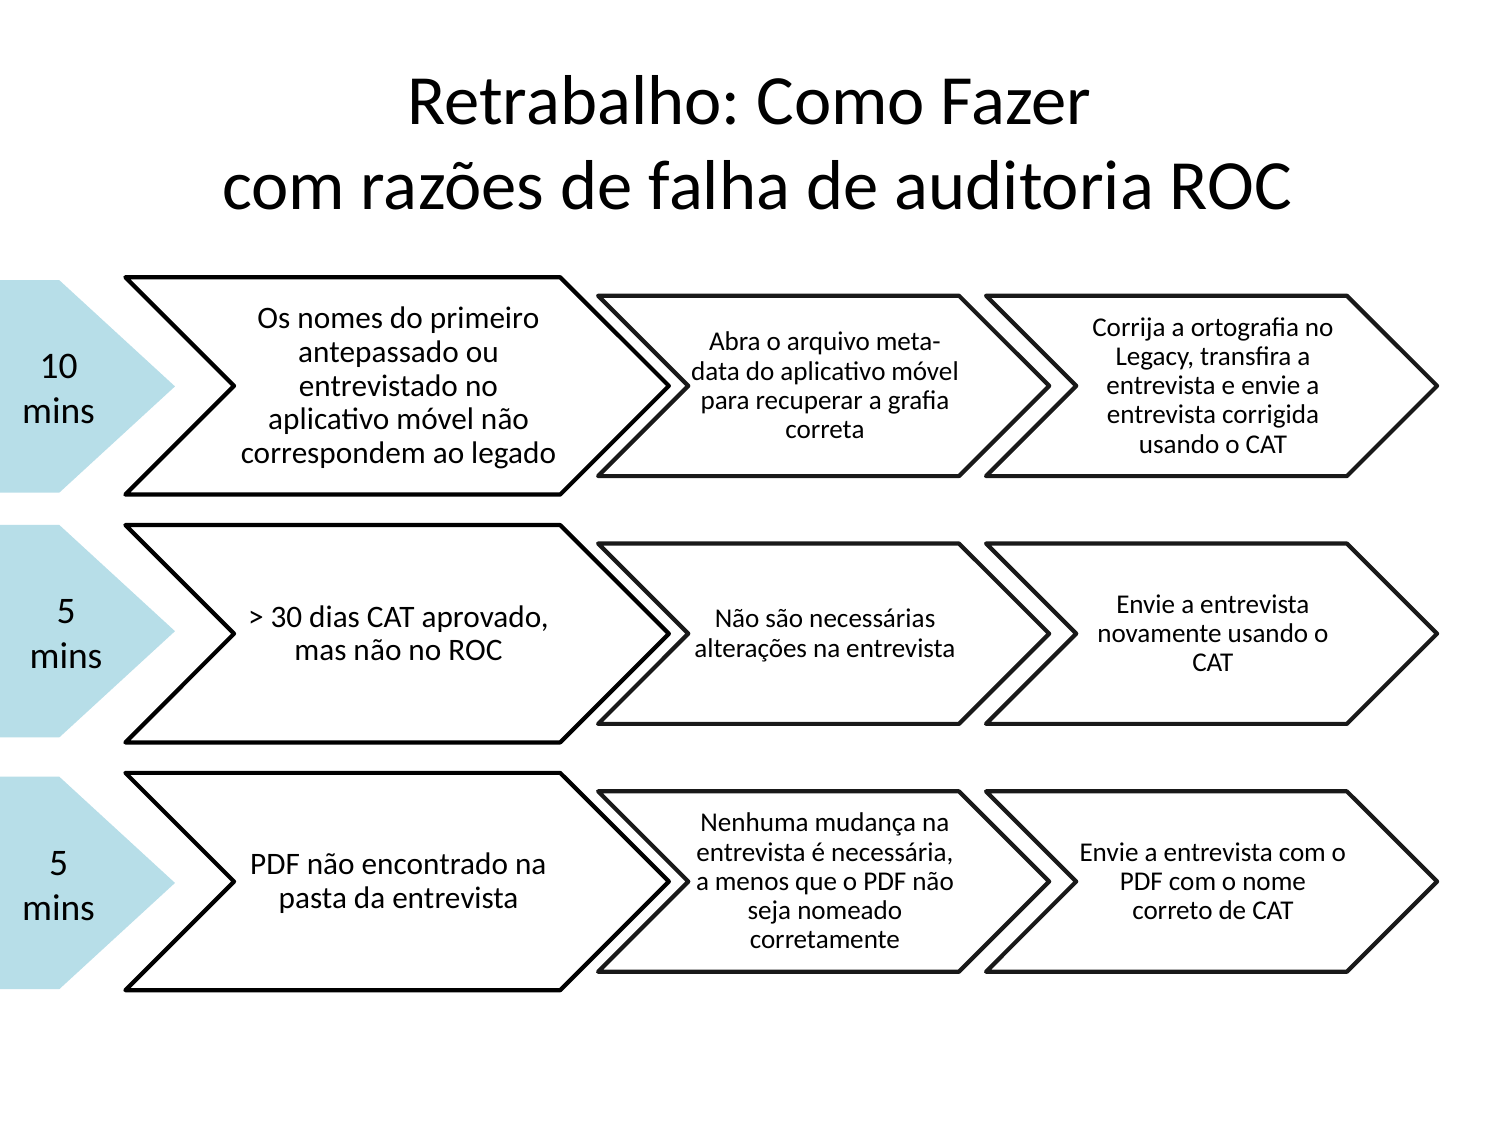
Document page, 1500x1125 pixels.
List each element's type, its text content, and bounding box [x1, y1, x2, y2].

title Retrabalho: Como Fazer com razões de falha de auditoria ROC [75, 45, 1425, 233]
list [124, 262, 1438, 1006]
text_box 5 mins [0, 774, 119, 992]
text_box 10 mins [0, 278, 119, 495]
text_box 5 mins [0, 522, 119, 740]
